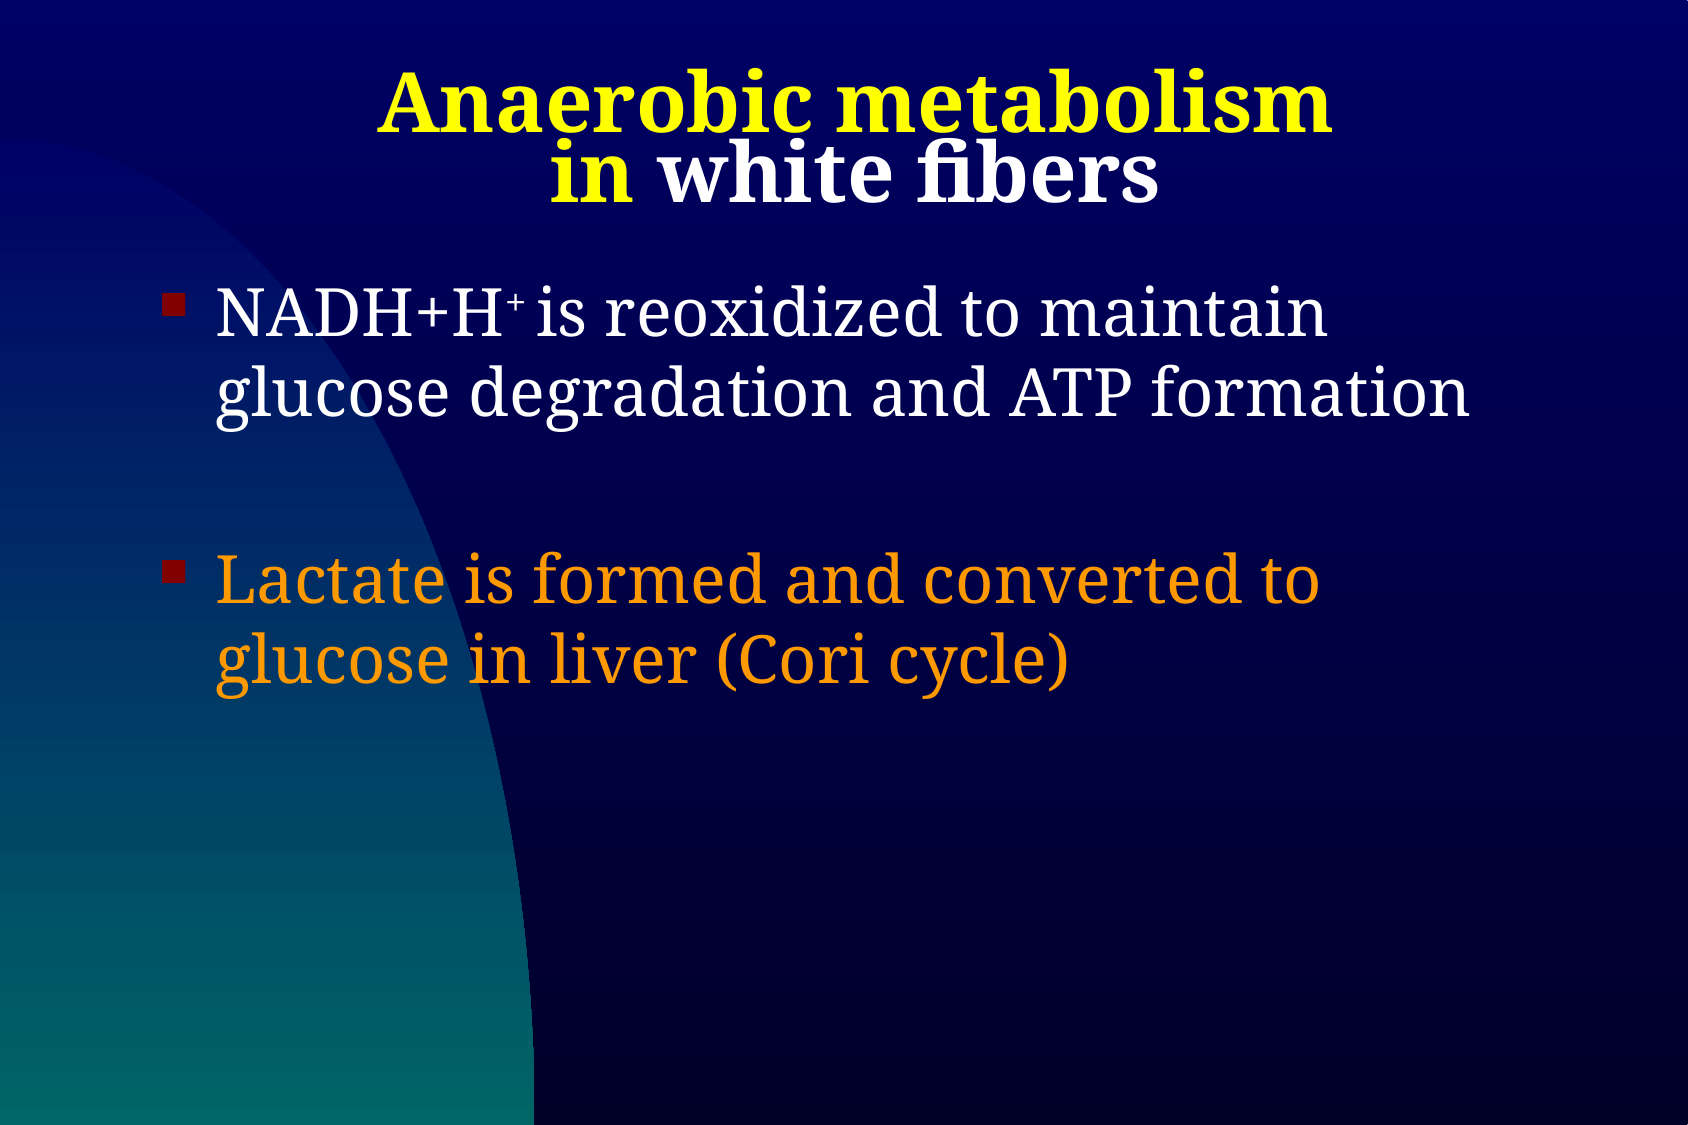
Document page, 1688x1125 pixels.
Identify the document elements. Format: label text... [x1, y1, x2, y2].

title Anaerobic metabolism in white fibers [181, 87, 1532, 205]
list NADH+H+ is reoxidized to maintain glucose degradation and ATP formation Lactate is formed and converted to glucose in liver (Cori cycle) [143, 262, 1575, 1075]
